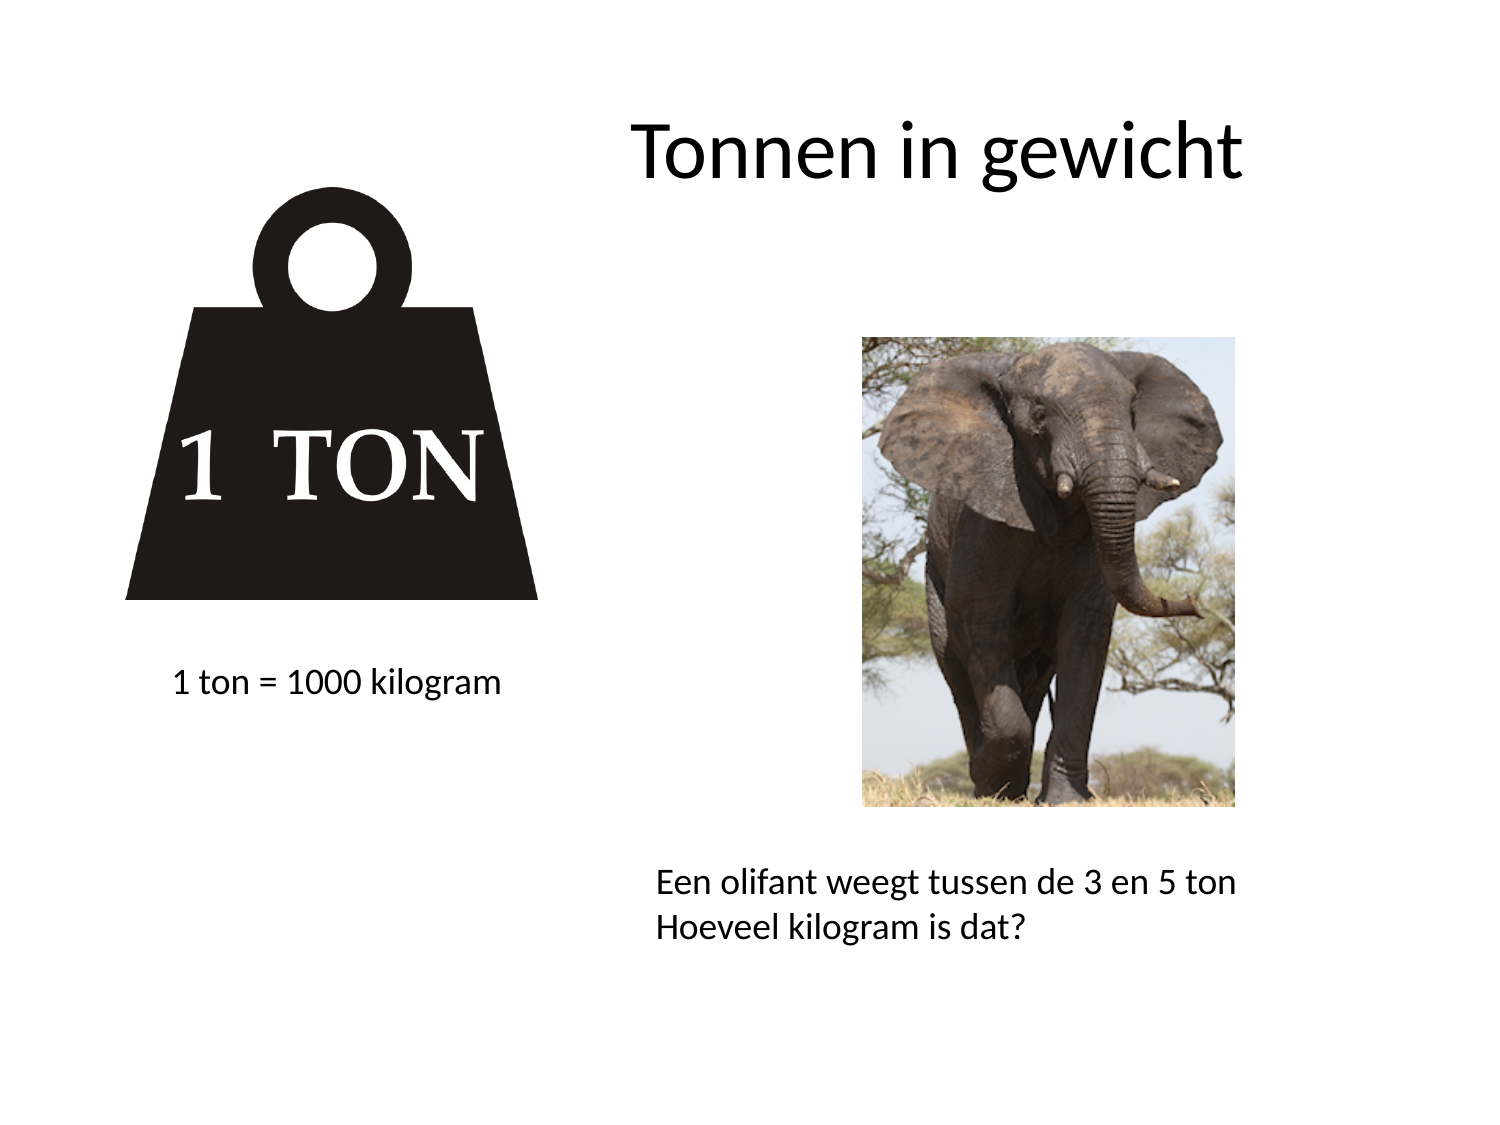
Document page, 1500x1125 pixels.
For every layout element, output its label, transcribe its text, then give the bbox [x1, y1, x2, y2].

picture [124, 187, 538, 601]
picture [862, 337, 1235, 807]
text_box Een olifant weegt tussen de 3 en 5 ton Hoeveel kilogram is dat? [641, 849, 1253, 955]
text_box Tonnen in gewicht [615, 87, 1260, 203]
text_box 1 ton = 1000 kilogram [156, 649, 518, 710]
